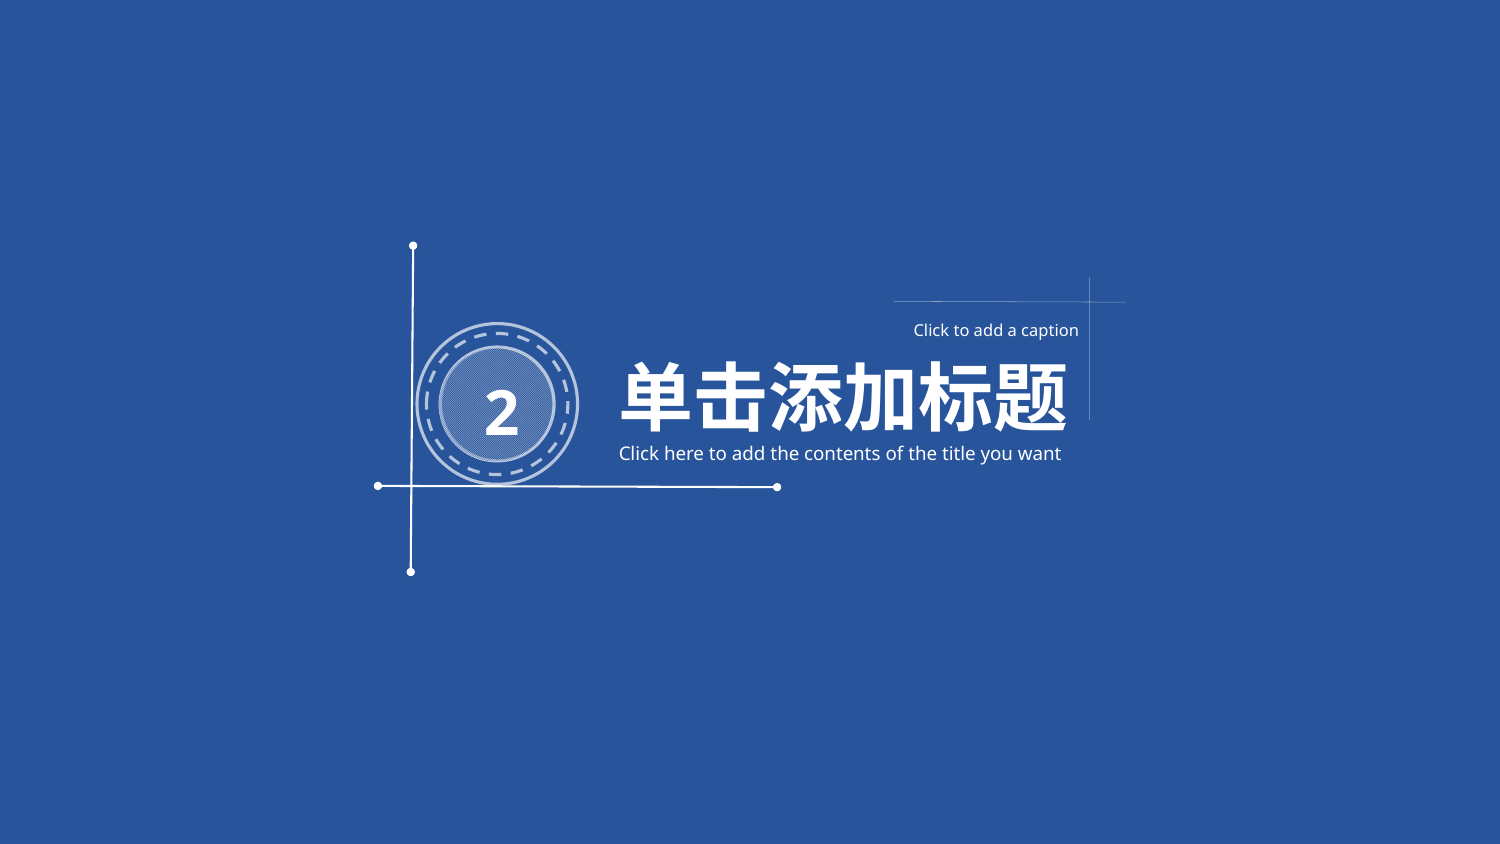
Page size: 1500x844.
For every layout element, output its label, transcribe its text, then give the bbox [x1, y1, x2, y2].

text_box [410, 245, 414, 572]
text_box Click to add a caption [898, 312, 1089, 347]
text_box 单击添加标题 [603, 343, 1084, 433]
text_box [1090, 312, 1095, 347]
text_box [416, 323, 578, 485]
text_box Click here to add the contents of the title you want [603, 433, 1098, 472]
